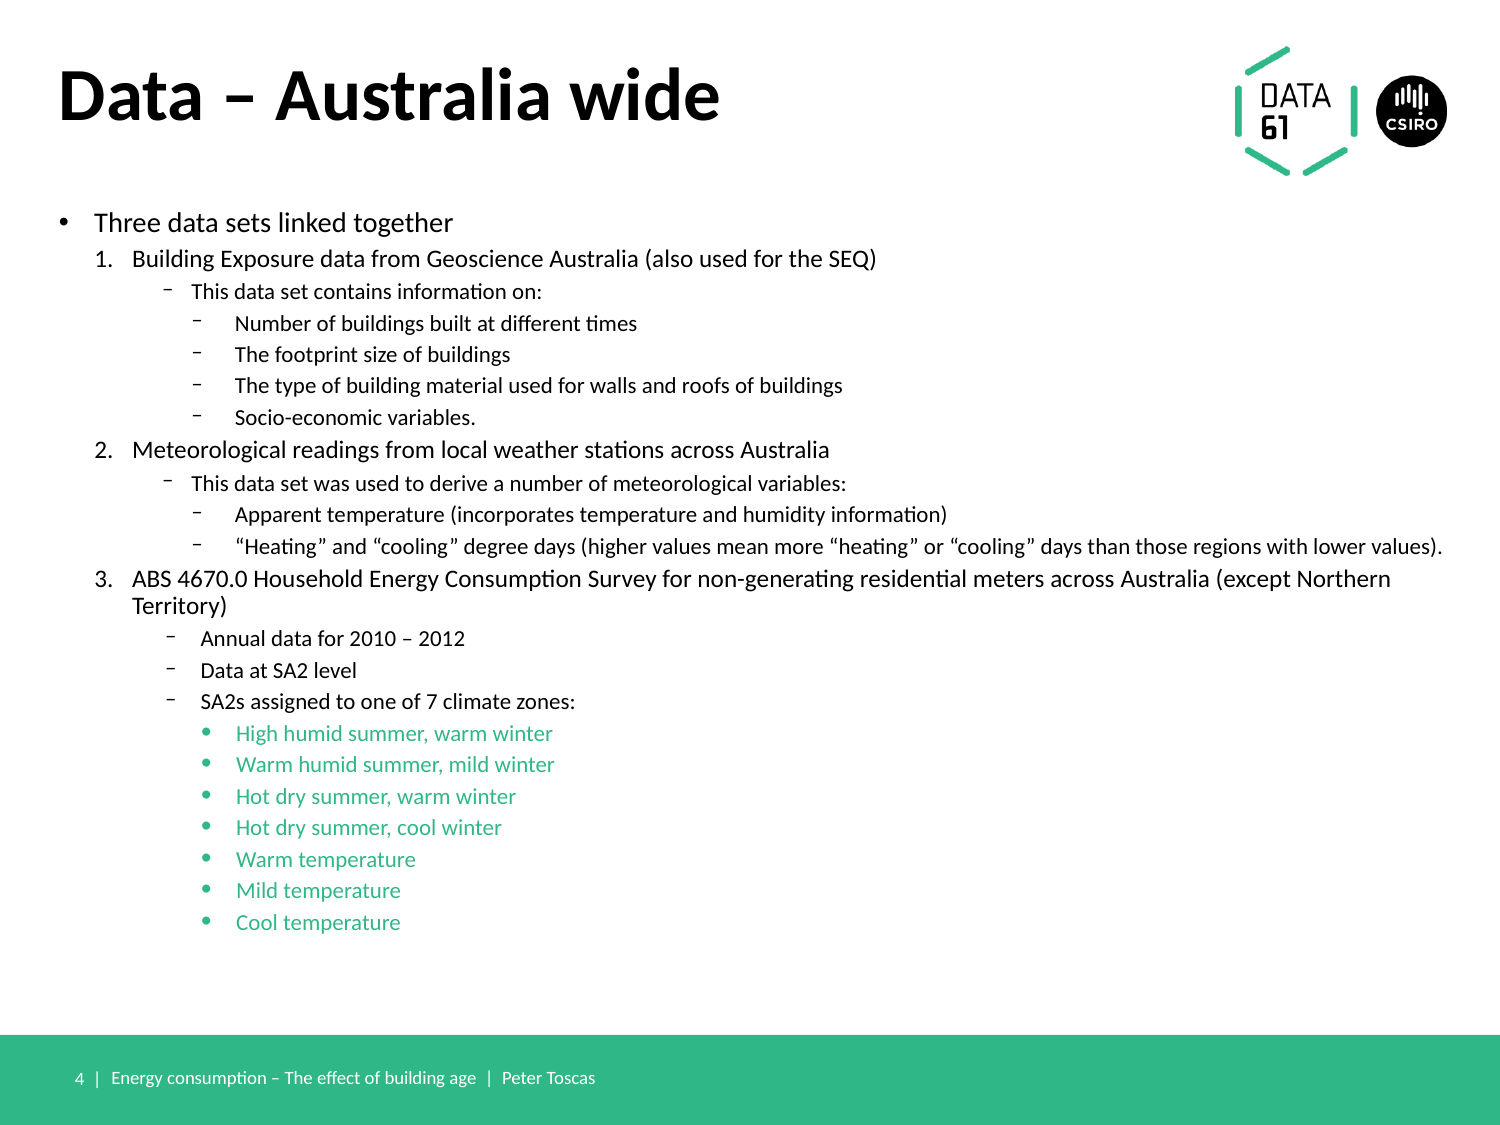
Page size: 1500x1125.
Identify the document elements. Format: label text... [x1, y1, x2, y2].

slide_number 4 | [54, 1067, 102, 1088]
title Data – Australia wide [58, 45, 1211, 185]
list Three data sets linked together Building Exposure data from Geoscience Australia (also used for the SEQ) This data set contains information on: Number of buildings built at different times The footprint size of buildings The type of building material used for walls and roofs of buildings Socio-economic variables. Meteorological readings from local weather stations across Australia This data set was used to derive a number of meteorological variables: Apparent temperature (incorporates temperature and humidity information) “Heating” and “cooling” degree days (higher values mean more “heating” or “cooling” days than those regions with lower values). ABS 4670.0 Household Energy Consumption Survey for non-generating residential meters across Australia (except Northern Territory) Annual data for 2010 – 2012 Data at SA2 level SA2s assigned to one of 7 climate zones: High humid summer, warm winter Warm humid summer, mild winter Hot dry summer, warm winter Hot dry summer, cool winter Warm temperature Mild temperature Cool temperature [58, 208, 1447, 959]
footer Energy consumption – The effect of building age | Peter Toscas [111, 1067, 1110, 1088]
picture [1235, 46, 1447, 176]
